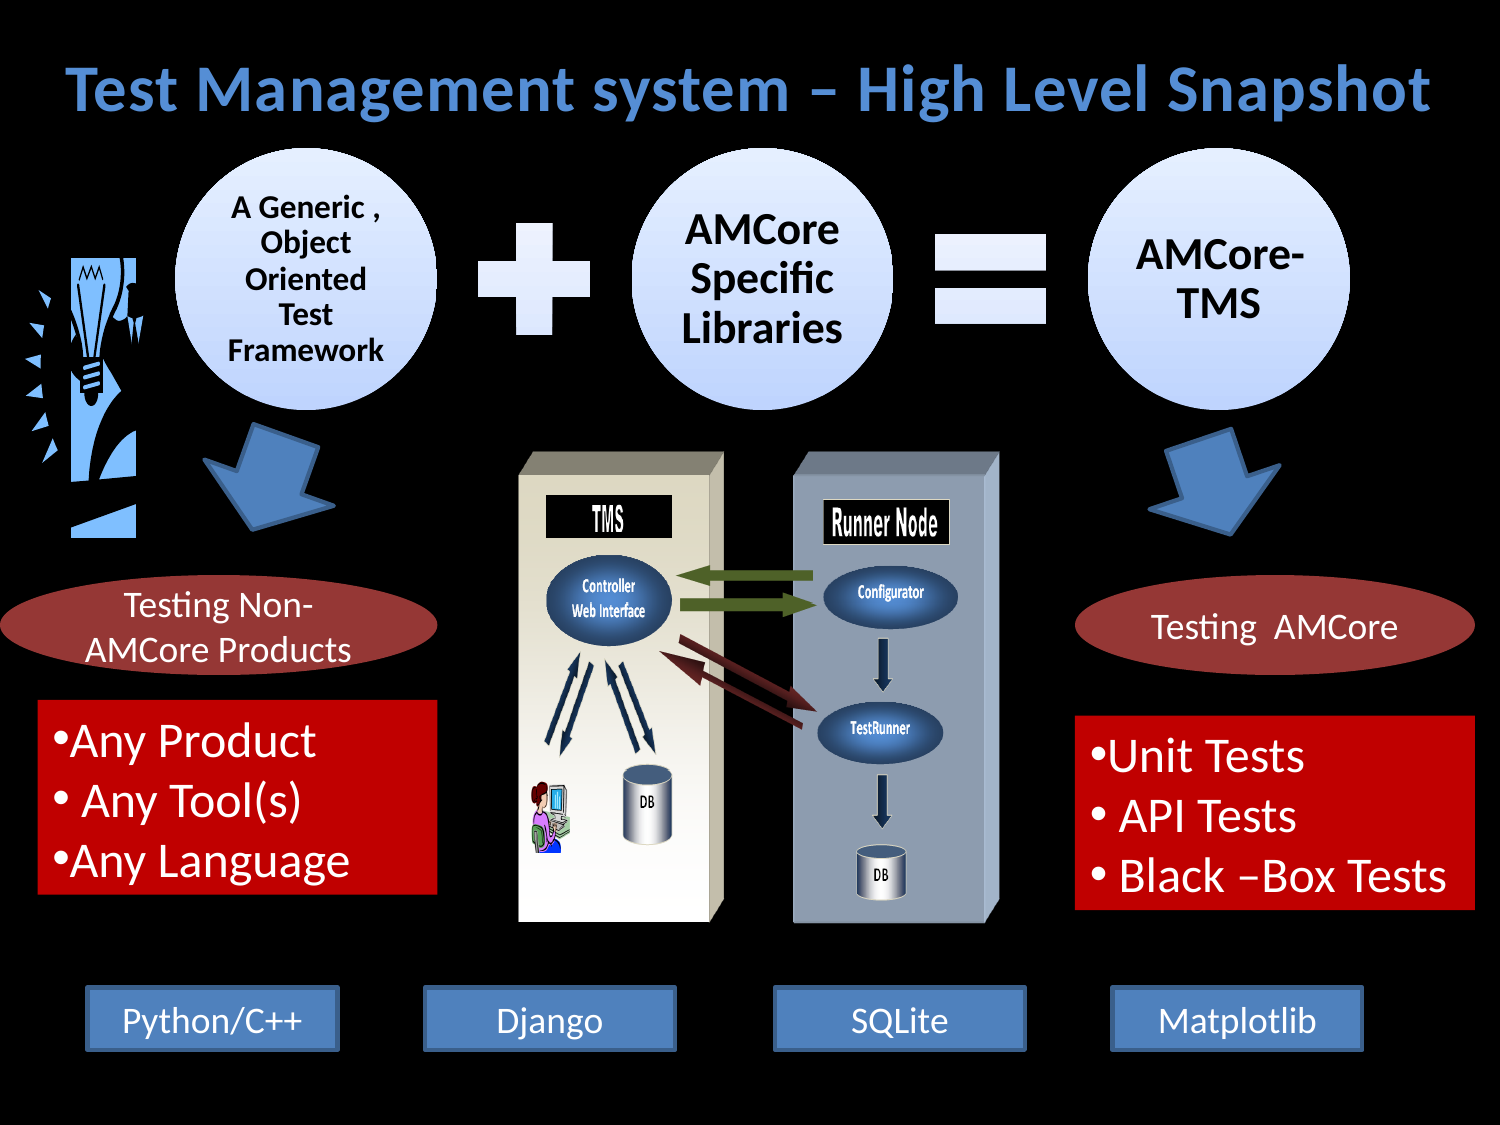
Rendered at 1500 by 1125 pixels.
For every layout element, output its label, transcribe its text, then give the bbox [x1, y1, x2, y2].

text_box SQLite [773, 985, 1027, 1052]
text_box Python/C++ [85, 985, 340, 1052]
text_box Matplotlib [1110, 985, 1364, 1052]
text_box Testing Non-AMCore Products [0, 574, 440, 678]
text_box Test Management system – High Level Snapshot [0, 37, 169, 133]
text_box Django [423, 985, 677, 1052]
picture [24, 212, 201, 538]
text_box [174, 0, 1351, 613]
picture [499, 613, 1013, 938]
text_box Test Management system – High Level Snapshot [1354, 37, 1500, 133]
text_box Unit Tests API Tests Black –Box Tests [1074, 715, 1475, 911]
text_box Testing AMCore [1072, 576, 1478, 678]
text_box Any Product Any Tool(s) Any Language [37, 699, 438, 895]
